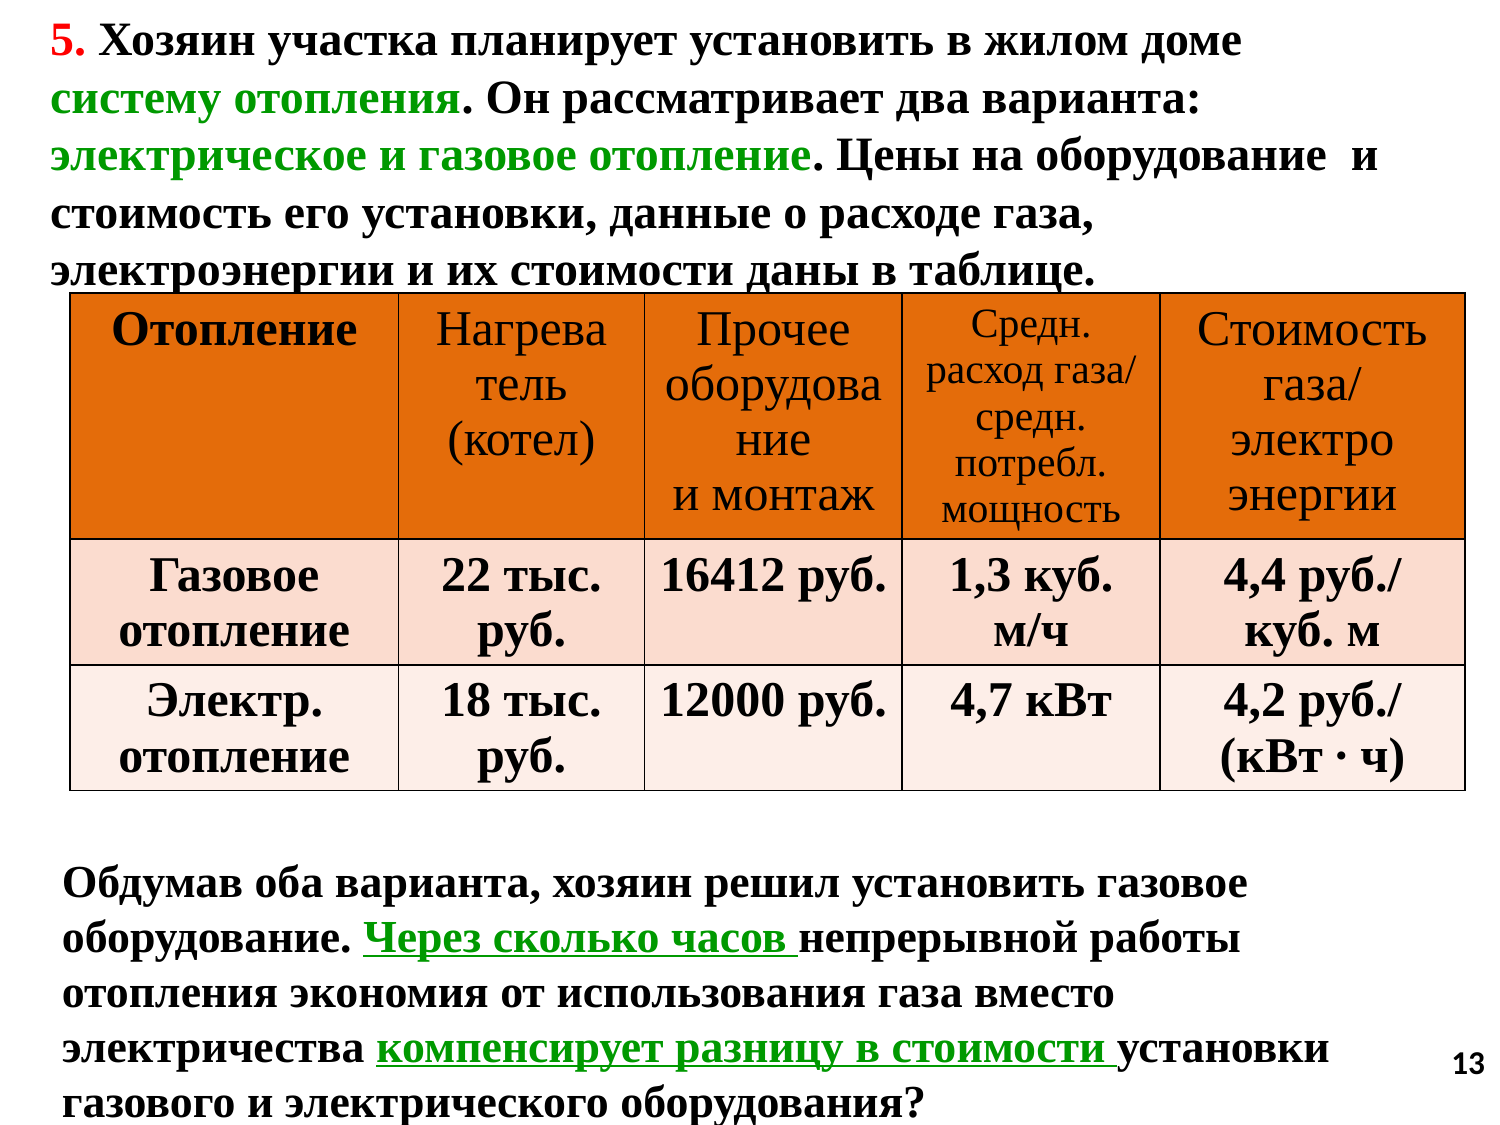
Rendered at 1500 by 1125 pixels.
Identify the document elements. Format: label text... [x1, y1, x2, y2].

table_cell 16412 руб. [645, 540, 901, 664]
table_header Средн. расход газа/ средн. потребл. мощность [903, 294, 1159, 538]
table_cell 4,4 руб./ куб. м [1161, 540, 1464, 664]
table_cell 12000 руб. [645, 666, 901, 790]
table_header Нагрева тель (котел) [399, 294, 644, 538]
table_cell 1,3 куб. м/ч [903, 540, 1159, 664]
list 5. Хозяин участка планирует установить в жилом доме систему отопления. Он рассматривает два варианта: электрическое и газовое отопление. Цены на оборудование и стоимость его установки, данные о расходе газа, электроэнергии и их стоимости даны в таблице. [35, 0, 1430, 305]
table_header Прочее оборудова ние и монтаж [645, 294, 901, 538]
table_cell Электр. отопление [71, 666, 398, 790]
table_header Отопление [71, 294, 398, 538]
list Обдумав оба варианта, хозяин решил установить газовое оборудование. Через сколько часов непрерывной работы отопления экономия от использования газа вместо электричества компенсирует разницу в стоимости установки газового и электрического оборудования? [46, 843, 1414, 1079]
table_cell 18 тыс. руб. [399, 666, 644, 790]
table_cell 4,2 руб./ (кВт ∙ ч) [1161, 666, 1464, 790]
table_cell 22 тыс. руб. [399, 540, 644, 664]
table_cell Газовое отопление [71, 540, 398, 664]
table_header Стоимость газа/ электро энергии [1161, 294, 1464, 538]
table_cell 4,7 кВт [903, 666, 1159, 790]
slide_number 13 [1149, 1031, 1500, 1092]
